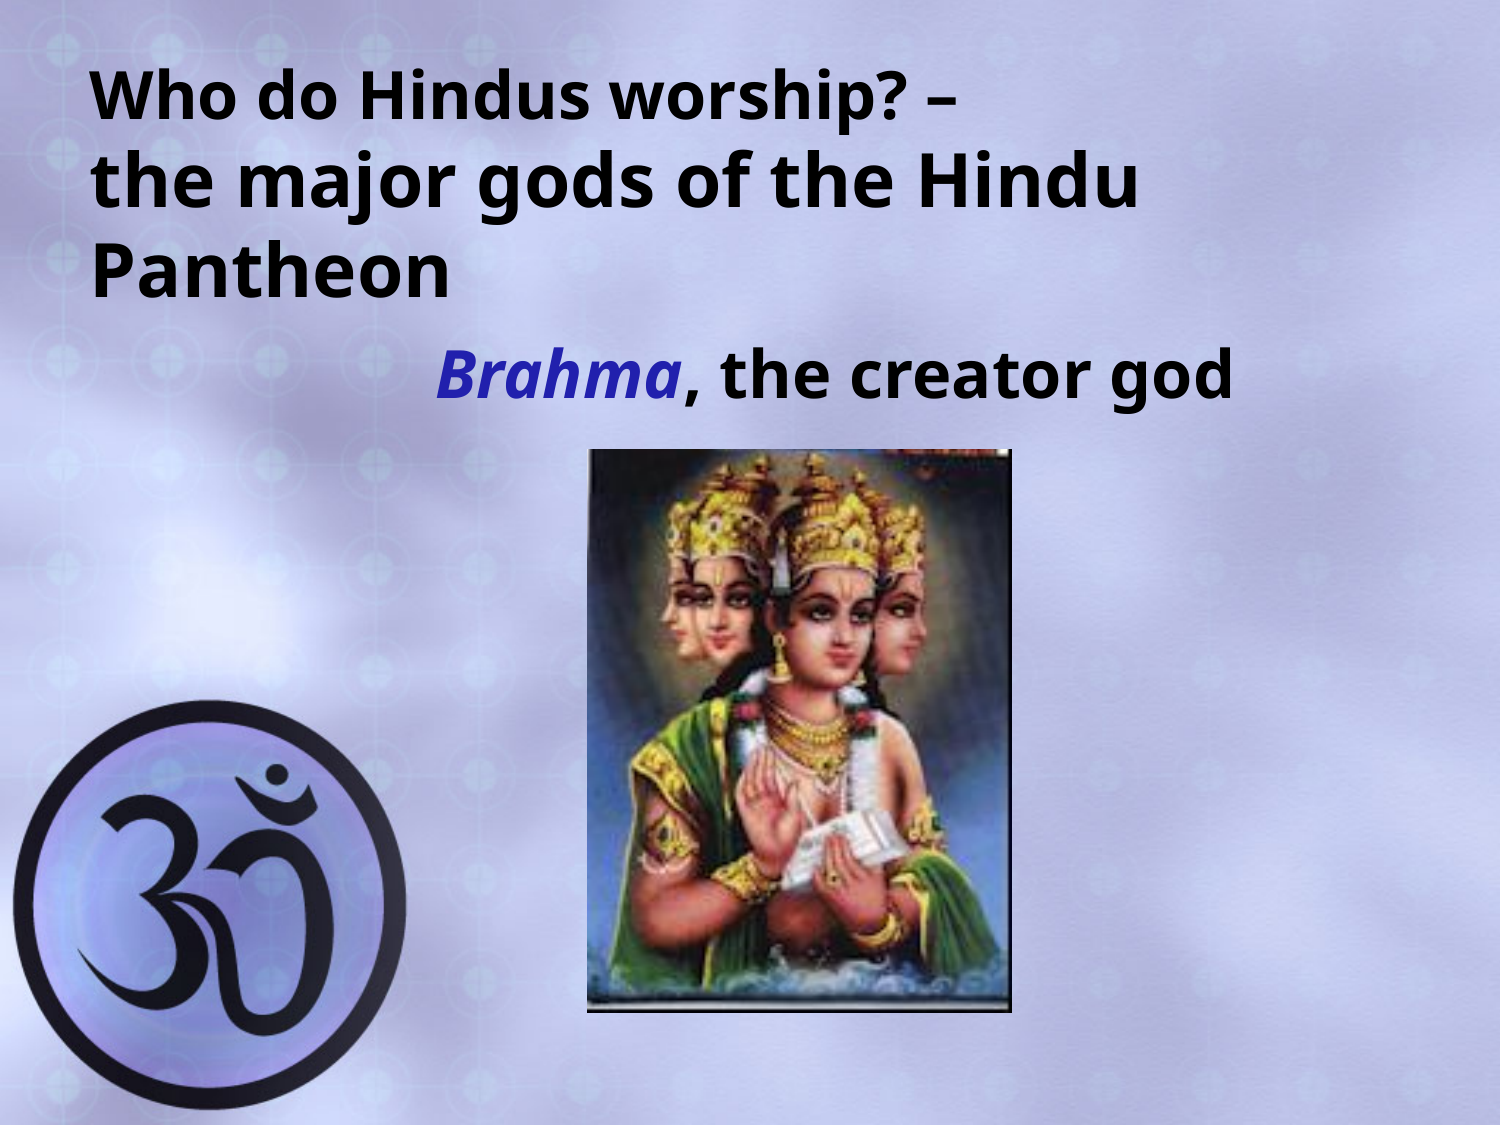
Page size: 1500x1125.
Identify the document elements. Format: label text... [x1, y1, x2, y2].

picture [0, 0, 1500, 1125]
text_box Brahma, the creator god [420, 324, 1251, 420]
text_box Who do Hindus worship? – the major gods of the Hindu Pantheon [74, 45, 1425, 233]
